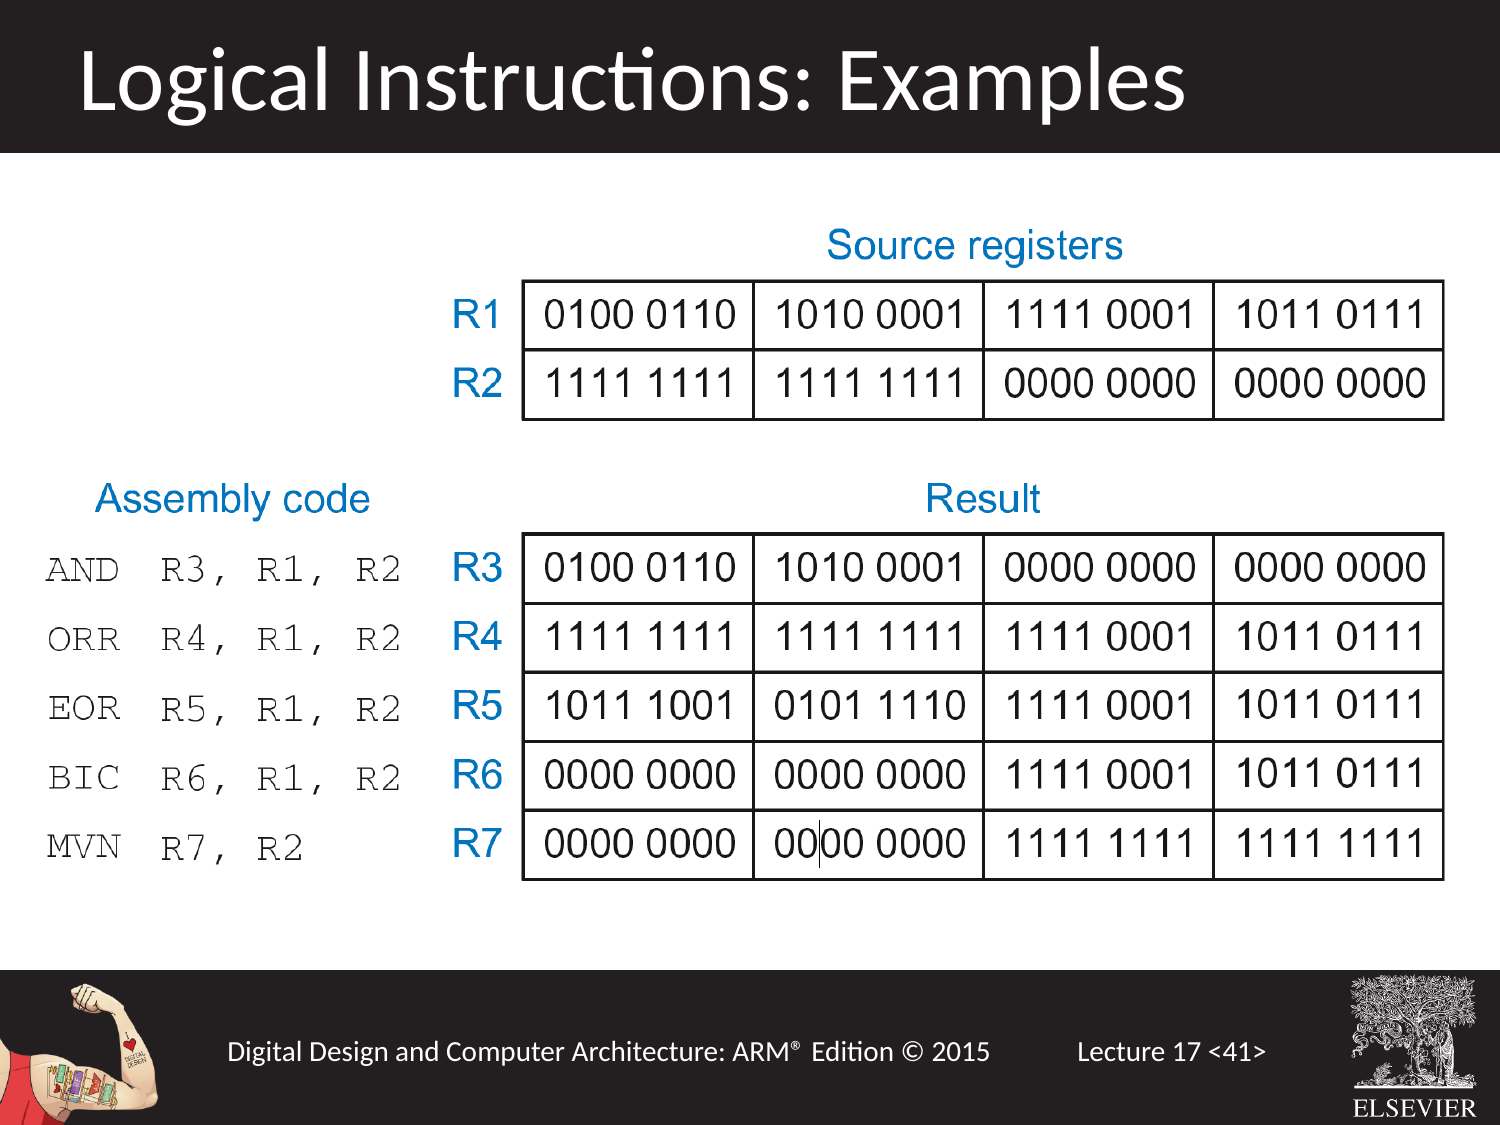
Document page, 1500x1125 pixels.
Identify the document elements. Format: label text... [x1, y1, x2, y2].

picture [0, 979, 163, 1125]
picture [1350, 974, 1477, 1117]
text_box [112, 905, 1438, 1050]
text_box Logical Instructions: Examples [63, 11, 1488, 136]
picture [18, 203, 1461, 897]
